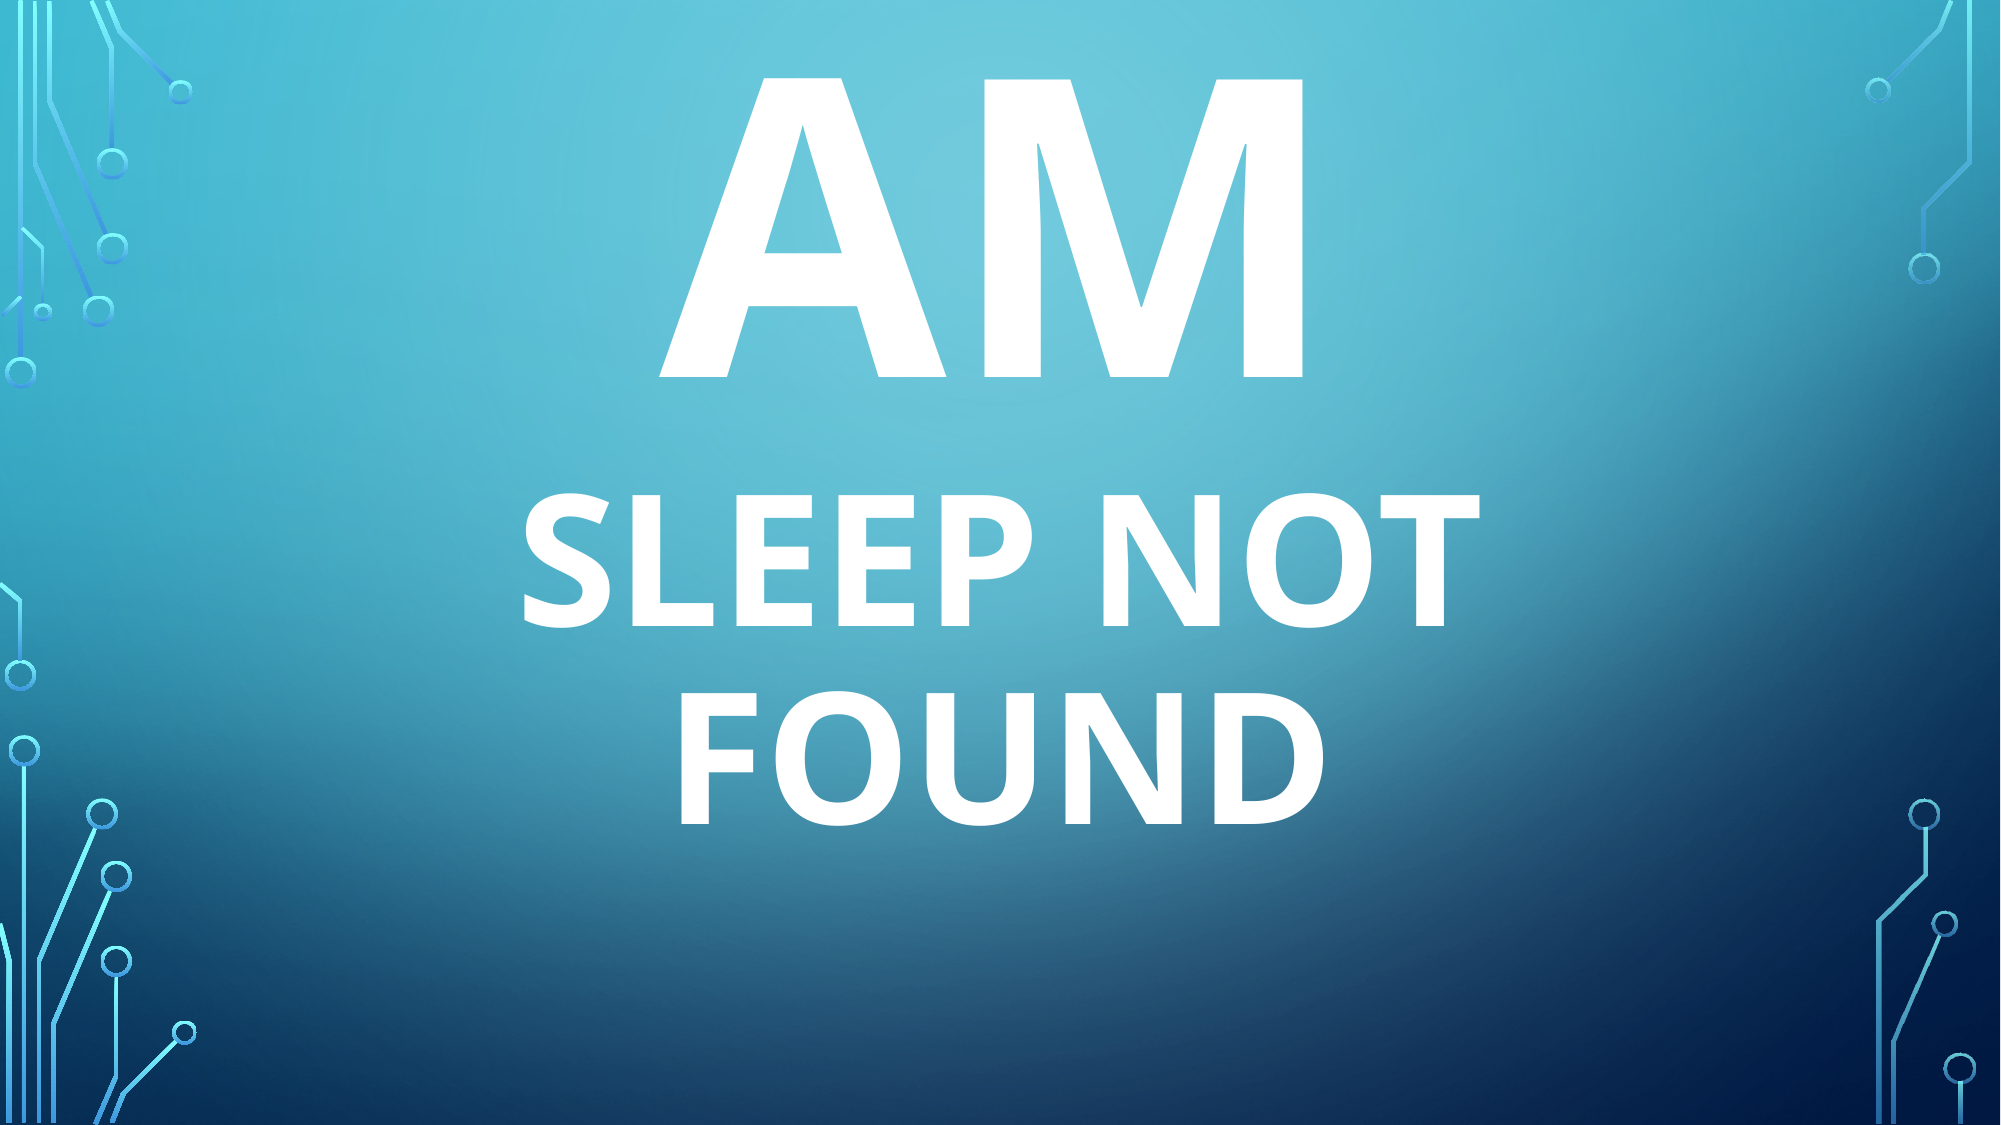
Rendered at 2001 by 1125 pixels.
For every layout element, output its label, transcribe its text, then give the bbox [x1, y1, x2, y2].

title 4:04 am sleep not found [187, 167, 1813, 872]
